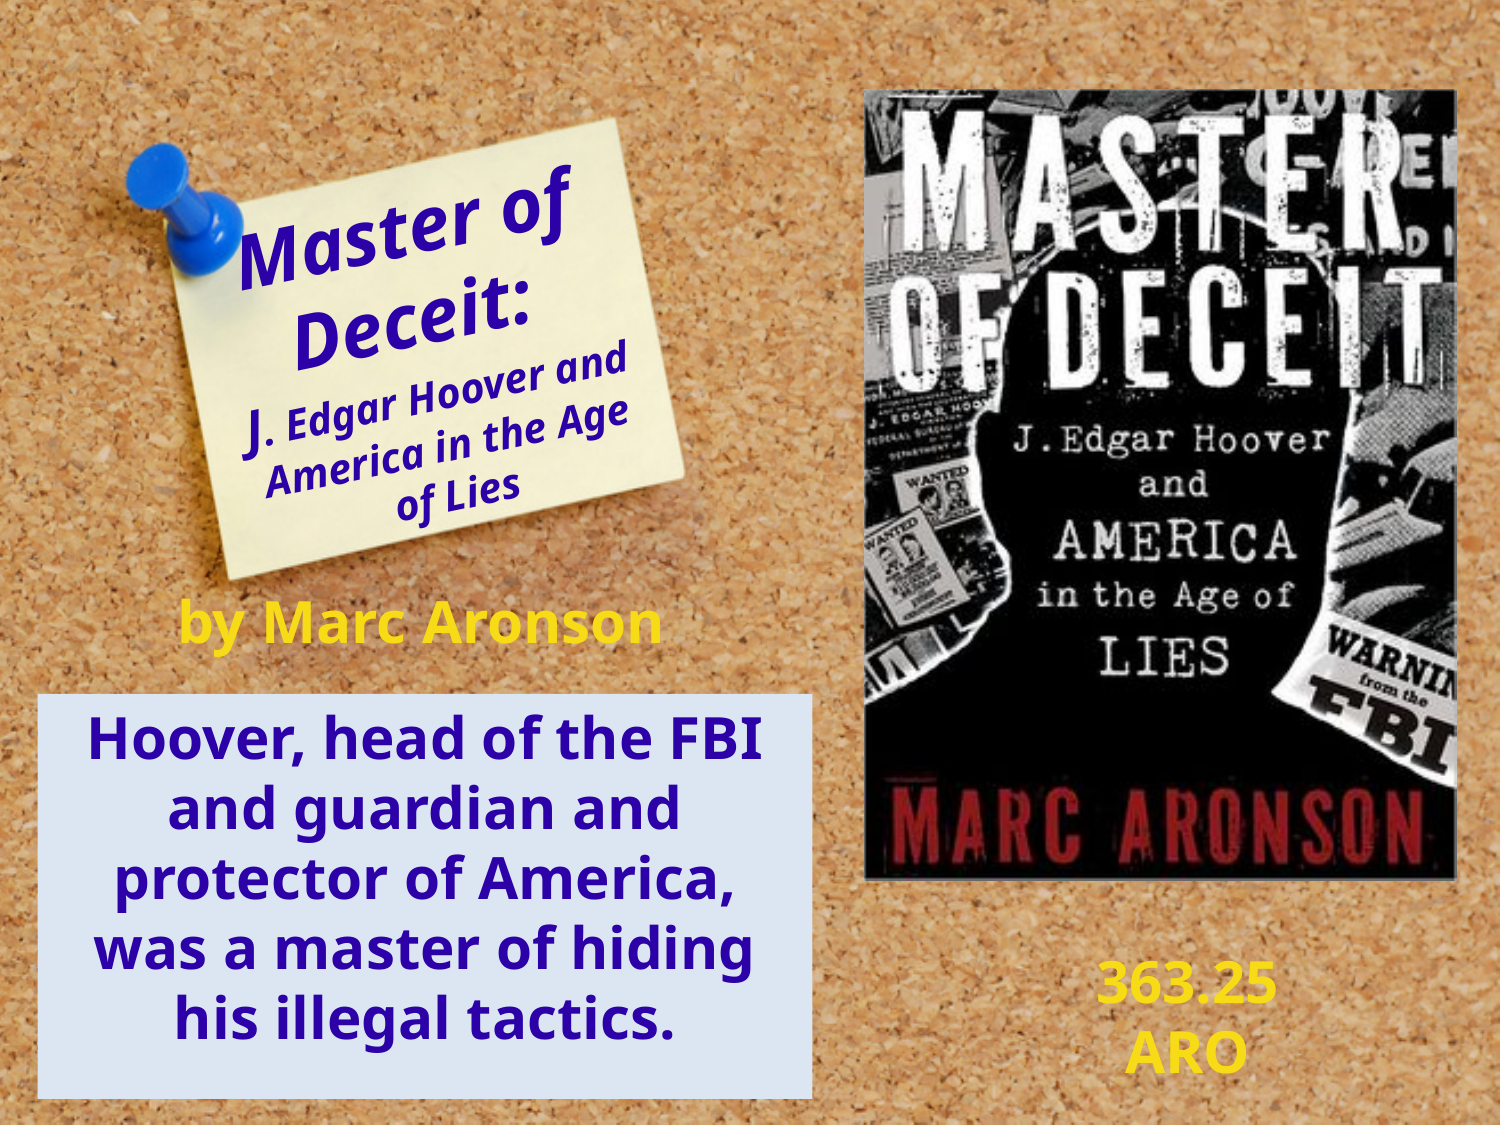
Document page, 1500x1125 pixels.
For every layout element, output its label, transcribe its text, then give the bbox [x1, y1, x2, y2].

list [863, 89, 1457, 882]
title Master of Deceit: J. Edgar Hoover and America in the Age of Lies [178, 145, 678, 556]
text_box by Marc Aronson [162, 577, 763, 663]
list Hoover, head of the FBI and guardian and protector of America, was a master of hiding his illegal tactics. [37, 693, 813, 1099]
picture [0, 0, 1500, 1125]
text_box 363.25 ARO [1037, 937, 1338, 1093]
